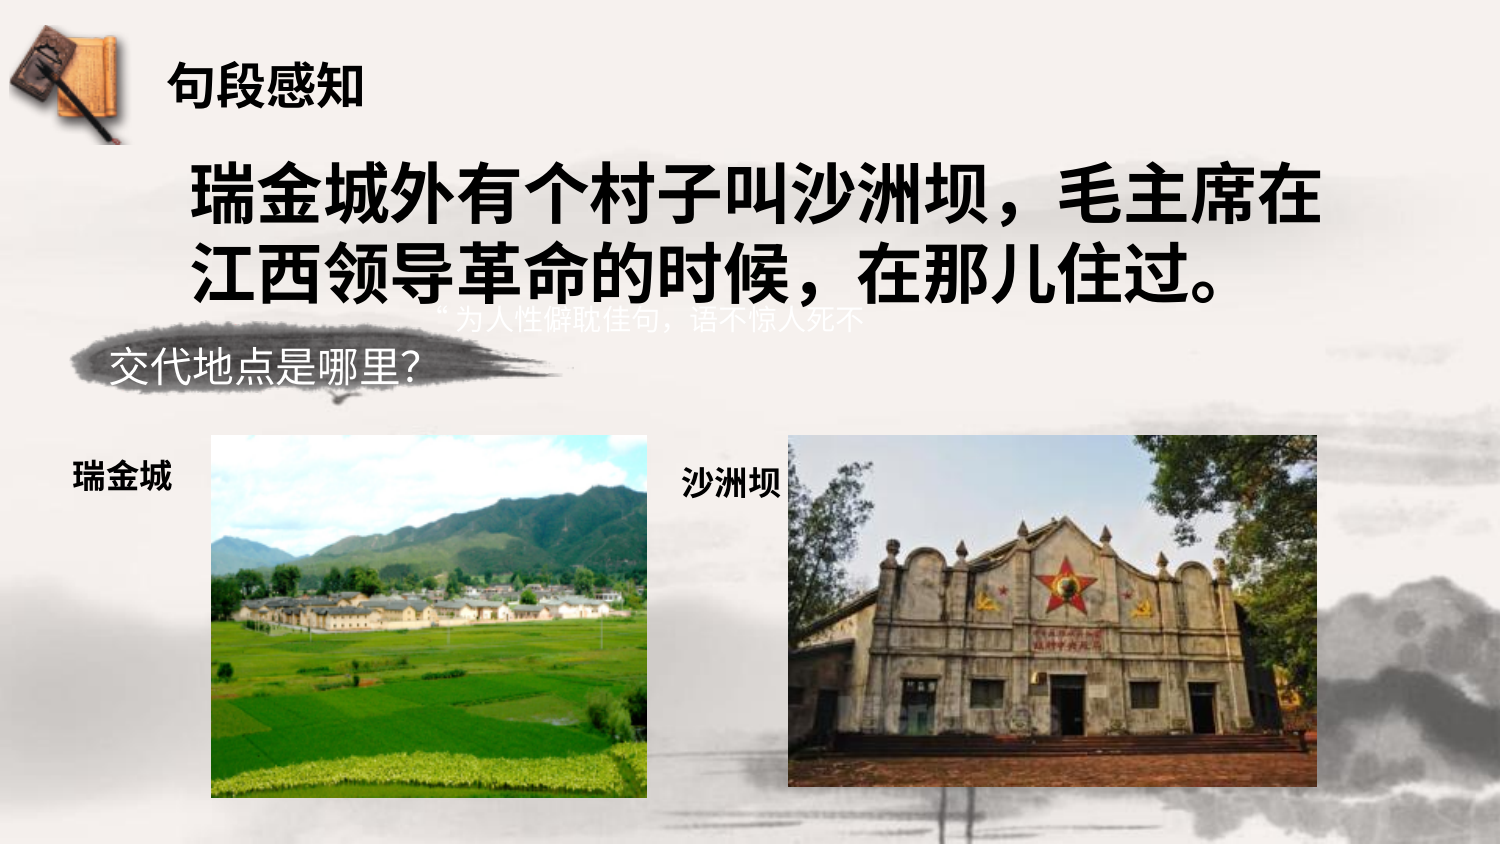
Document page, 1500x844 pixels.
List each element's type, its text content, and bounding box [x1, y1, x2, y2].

text_box 沙洲坝 [667, 455, 788, 510]
picture [0, 0, 1500, 844]
text_box 瑞金城外有个村子叫沙洲坝，毛主席在江西领导革命的时候，在那儿住过。 [174, 144, 1367, 319]
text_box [69, 320, 574, 400]
text_box 瑞金城 [57, 414, 354, 510]
text_box 句段感知 [151, 46, 382, 122]
text_box “为人性僻耽佳句，语不惊人死不休” [404, 319, 925, 388]
